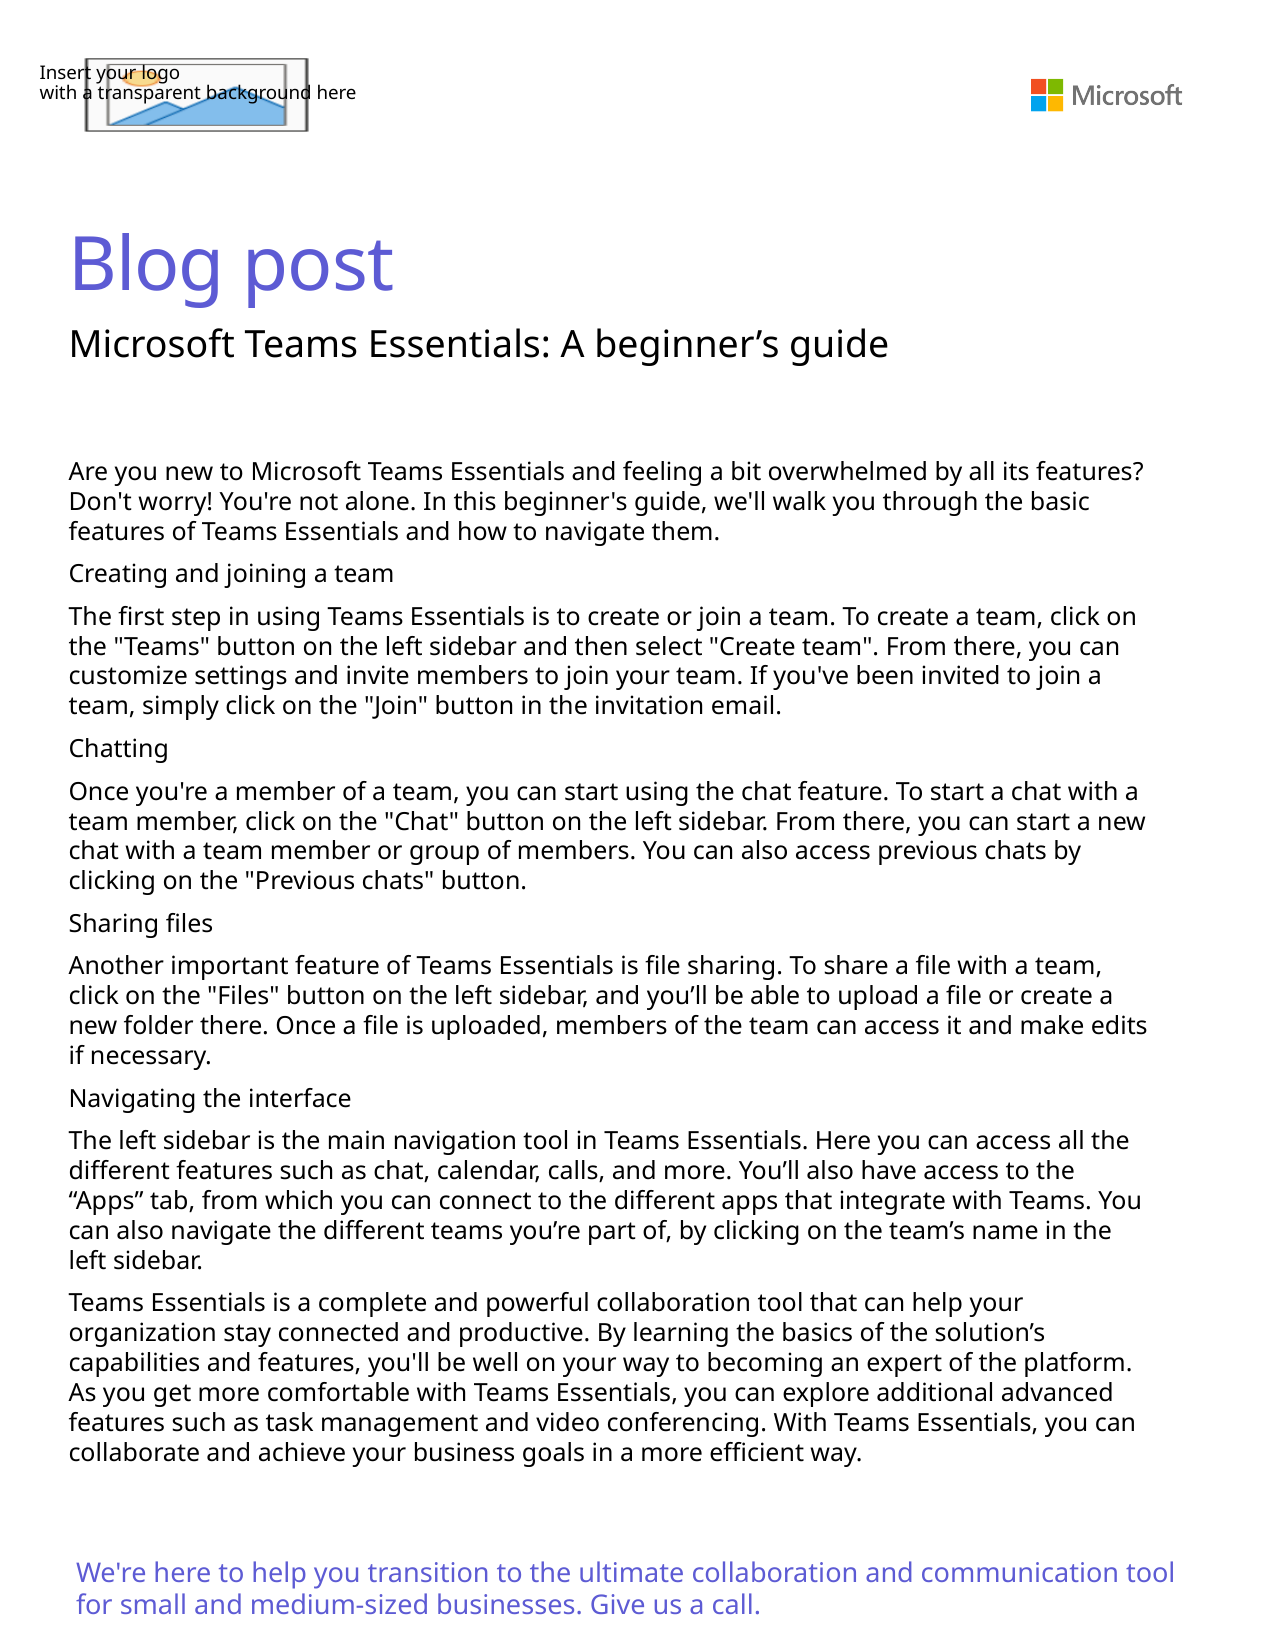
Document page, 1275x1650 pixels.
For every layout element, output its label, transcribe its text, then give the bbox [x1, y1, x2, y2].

picture [1010, 59, 1203, 131]
text_box Blog post Microsoft Teams Essentials: A beginner’s guide Are you new to Microsoft Teams Essentials and feeling a bit overwhelmed by all its features? Don't worry! You're not alone. In this beginner's guide, we'll walk you through the basic features of Teams Essentials and how to navigate them. Creating and joining a team The first step in using Teams Essentials is to create or join a team. To create a team, click on the "Teams" button on the left sidebar and then select "Create team". From there, you can customize settings and invite members to join your team. If you've been invited to join a team, simply click on the "Join" button in the invitation email. Chatting Once you're a member of a team, you can start using the chat feature. To start a chat with a team member, click on the "Chat" button on the left sidebar. From there, you can start a new chat with a team member or group of members. You can also access previous chats by clicking on the "Previous chats" button. Sharing files Another important feature of Teams Essentials is file sharing. To share a file with a team, click on the "Files" button on the left sidebar, and you’ll be able to upload a file or create a new folder there. Once a file is uploaded, members of the team can access it and make edits if necessary. Navigating the interface The left sidebar is the main navigation tool in Teams Essentials. Here you can access all the different features such as chat, calendar, calls, and more. You’ll also have access to the “Apps” tab, from which you can connect to the different apps that integrate with Teams. You can also navigate the different teams you’re part of, by clicking on the team’s name in the left sidebar. Teams Essentials is a complete and powerful collaboration tool that can help your organization stay connected and productive. By learning the basics of the solution’s capabilities and features, you'll be well on your way to becoming an expert of the platform. As you get more comfortable with Teams Essentials, you can explore additional advanced features such as task management and video conferencing. With Teams Essentials, you can collaborate and achieve your business goals in a more efficient way. [68, 208, 1160, 1525]
picture [78, 55, 318, 135]
text_box We're here to help you transition to the ultimate collaboration and communication tool for small and medium-sized businesses. Give us a call. [68, 1557, 1207, 1619]
